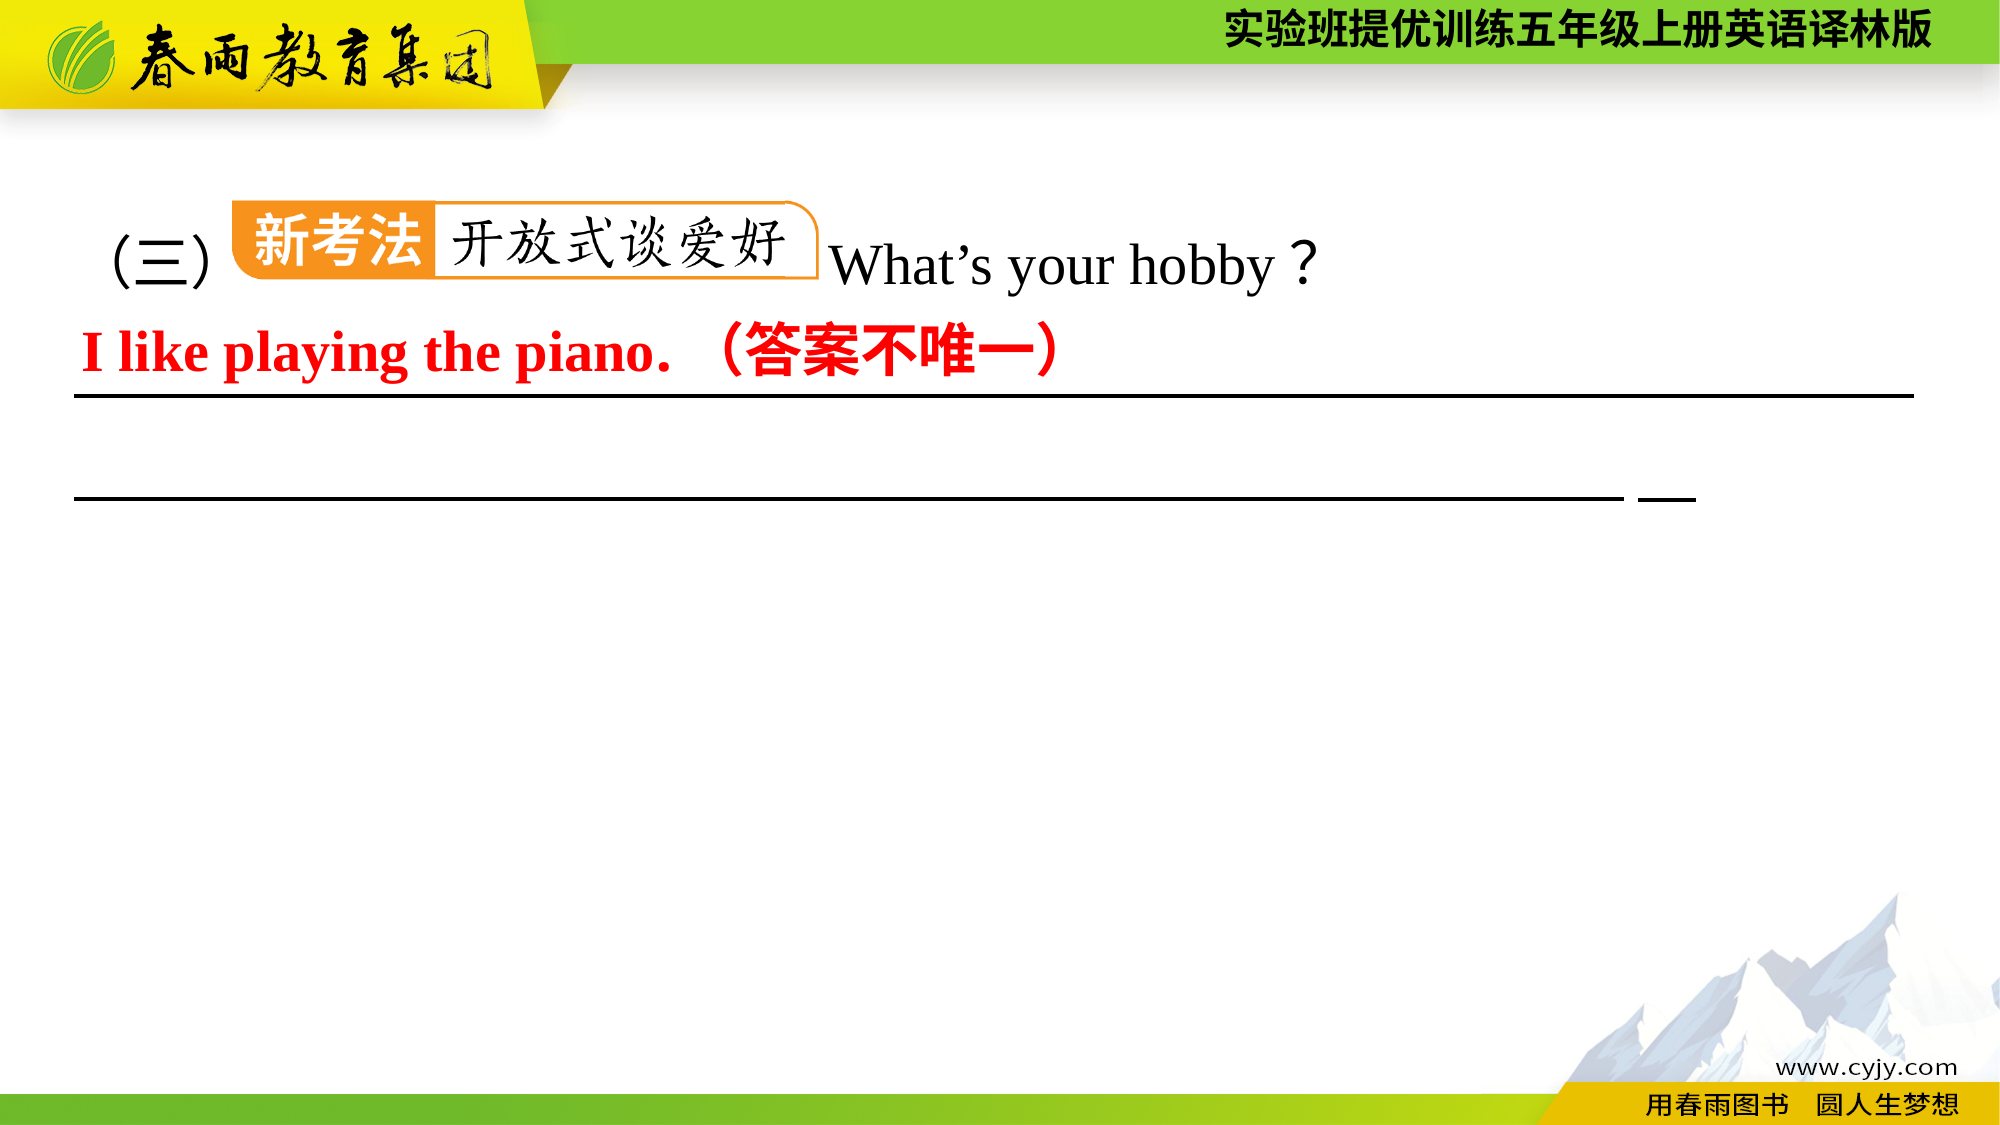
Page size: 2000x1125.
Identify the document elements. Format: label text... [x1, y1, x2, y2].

text_box I like playing the piano.（答案不唯一） [66, 270, 1169, 390]
picture [0, 0, 2000, 1125]
list （三） What’s your hobby？ _____________________________________________________ [59, 183, 1944, 398]
